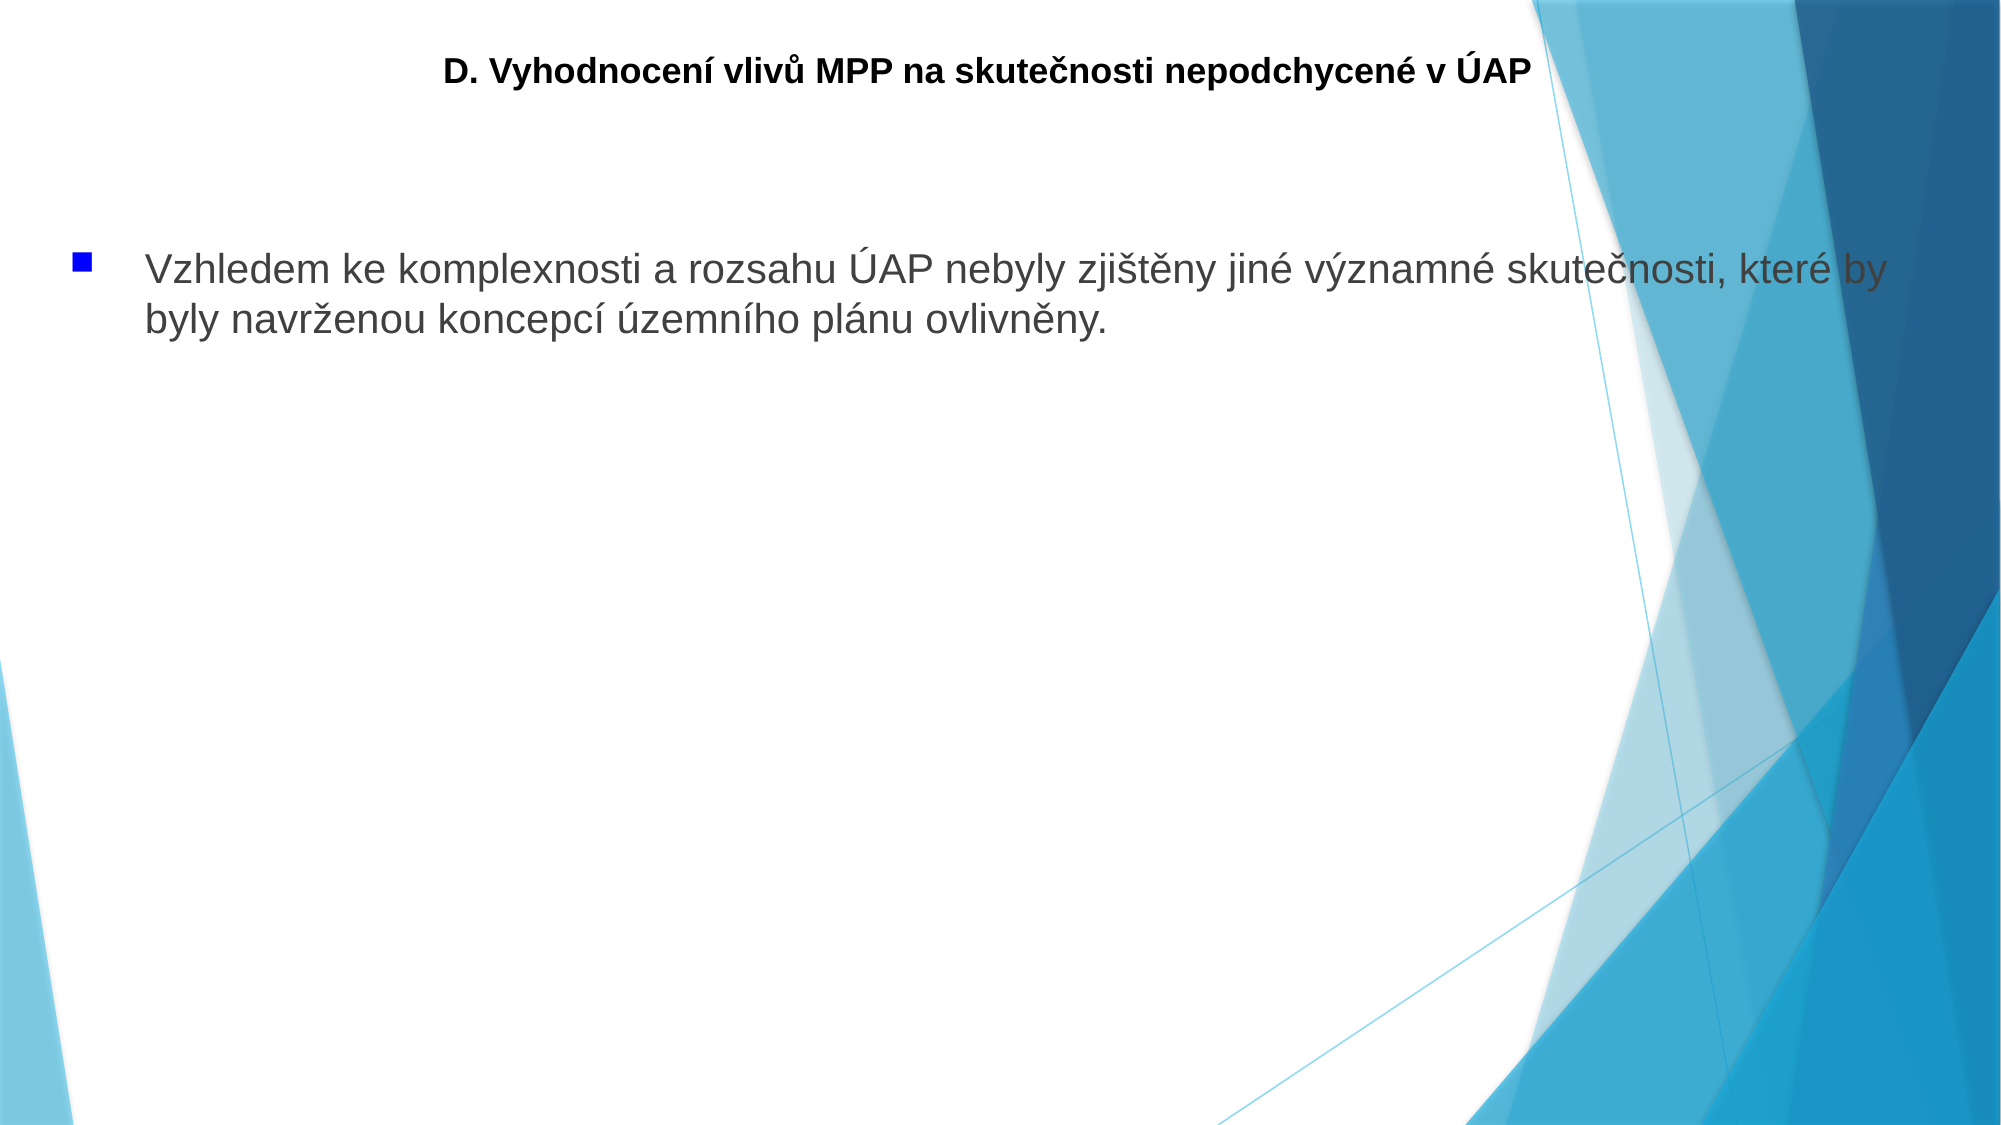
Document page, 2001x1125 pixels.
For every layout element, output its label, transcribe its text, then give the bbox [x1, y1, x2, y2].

title D. Vyhodnocení vlivů MPP na skutečnosti nepodchycené v ÚAP [43, 30, 1934, 138]
list Vzhledem ke komplexnosti a rozsahu ÚAP nebyly zjištěny jiné významné skutečnosti, které by byly navrženou koncepcí územního plánu ovlivněny. [55, 219, 1945, 1063]
